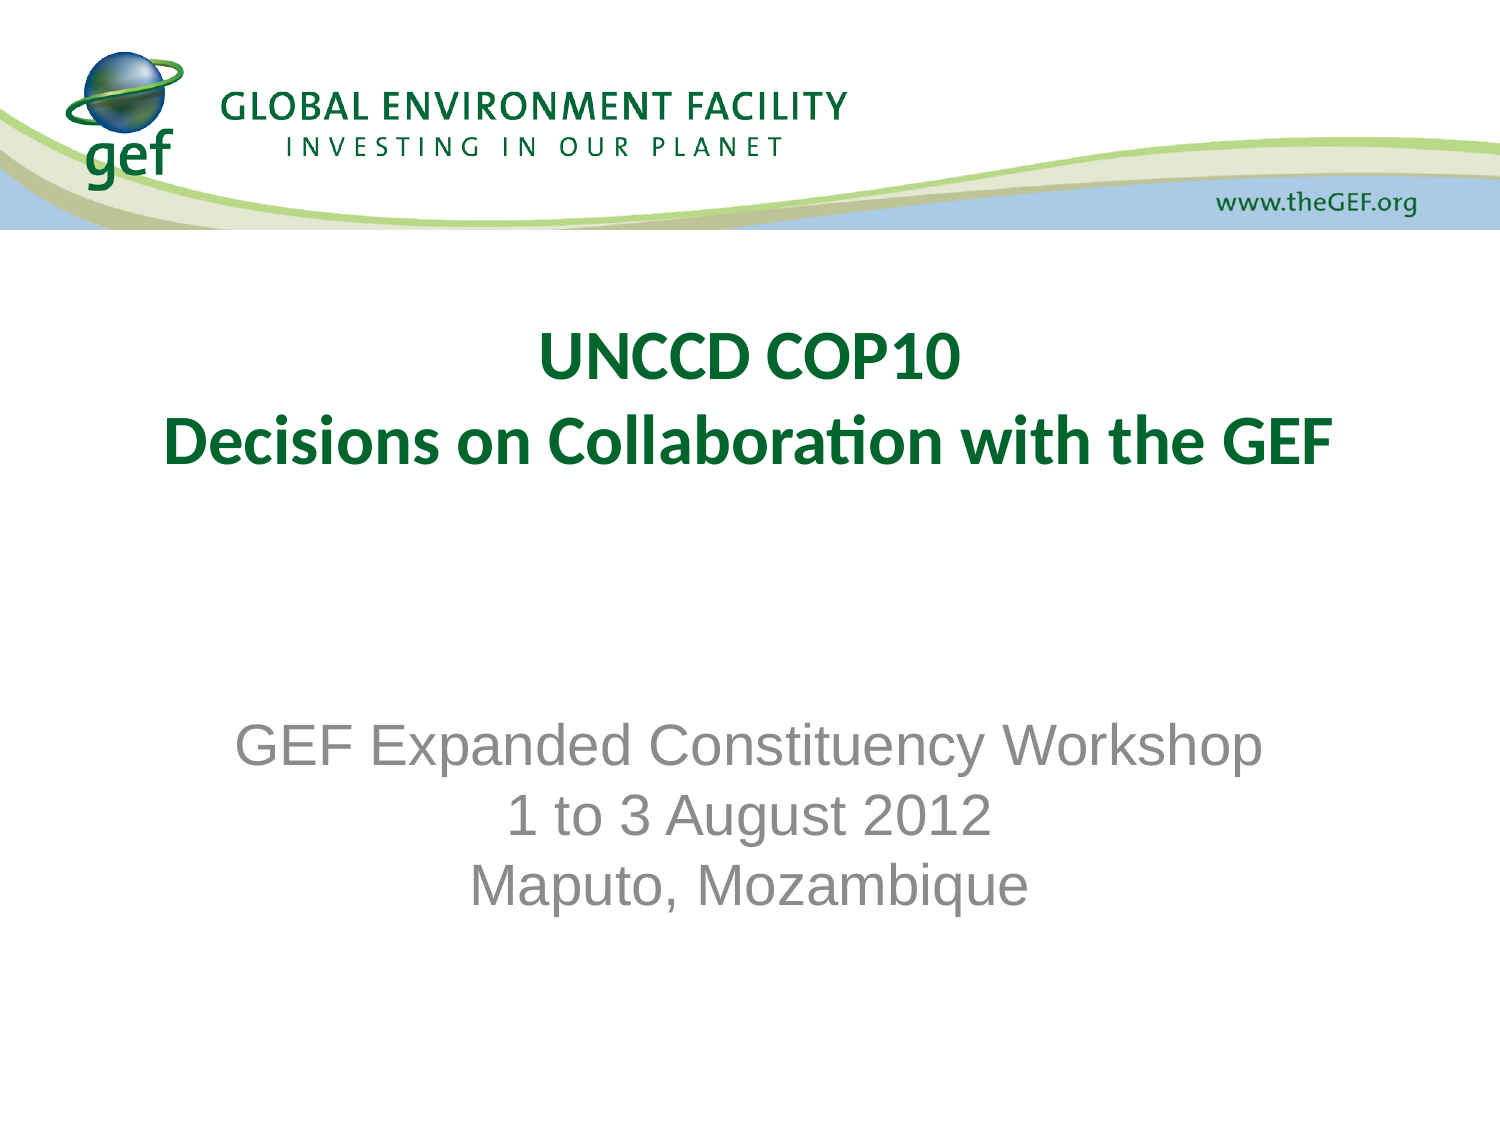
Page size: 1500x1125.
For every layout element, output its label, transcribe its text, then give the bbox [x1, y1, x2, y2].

picture [0, 24, 1500, 230]
text_box GEF Expanded Constituency Workshop 1 to 3 August 2012 Maputo, Mozambique [149, 699, 1350, 925]
title UNCCD COP10 Decisions on Collaboration with the GEF [74, 299, 1426, 488]
